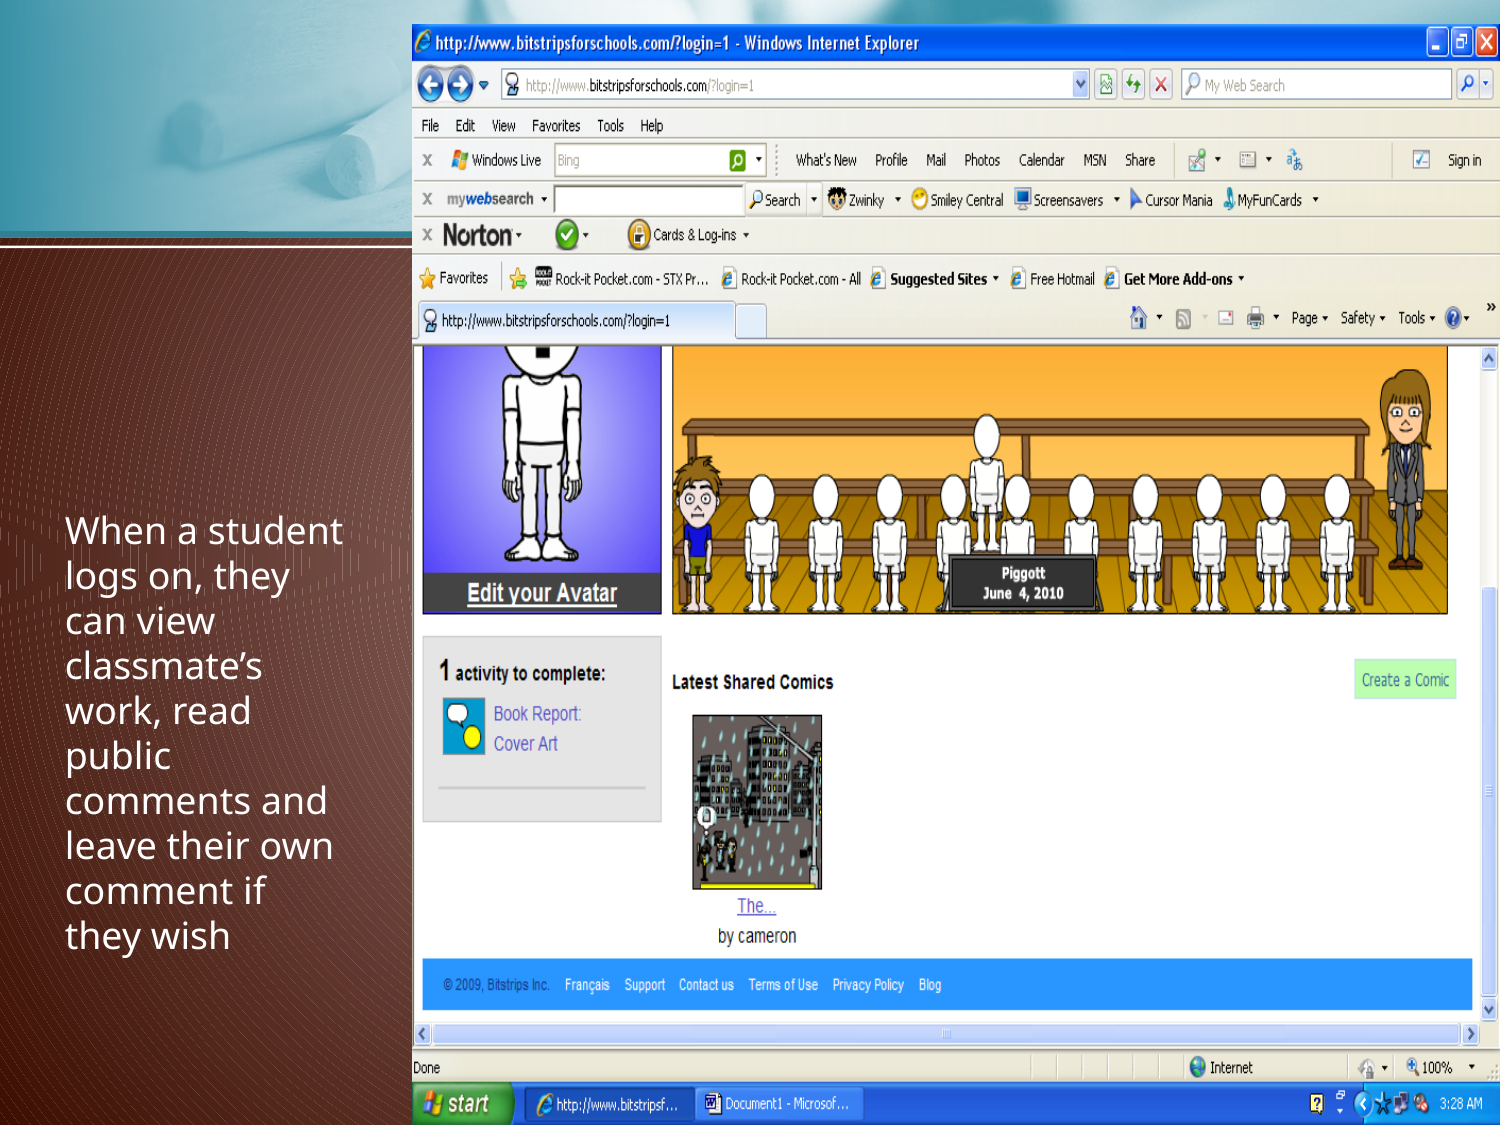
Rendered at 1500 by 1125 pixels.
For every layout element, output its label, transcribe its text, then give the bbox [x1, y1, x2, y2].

picture [412, 24, 1500, 1125]
text_box When a student logs on, they can view classmate’s work, read public comments and leave their own comment if they wish [49, 499, 363, 965]
